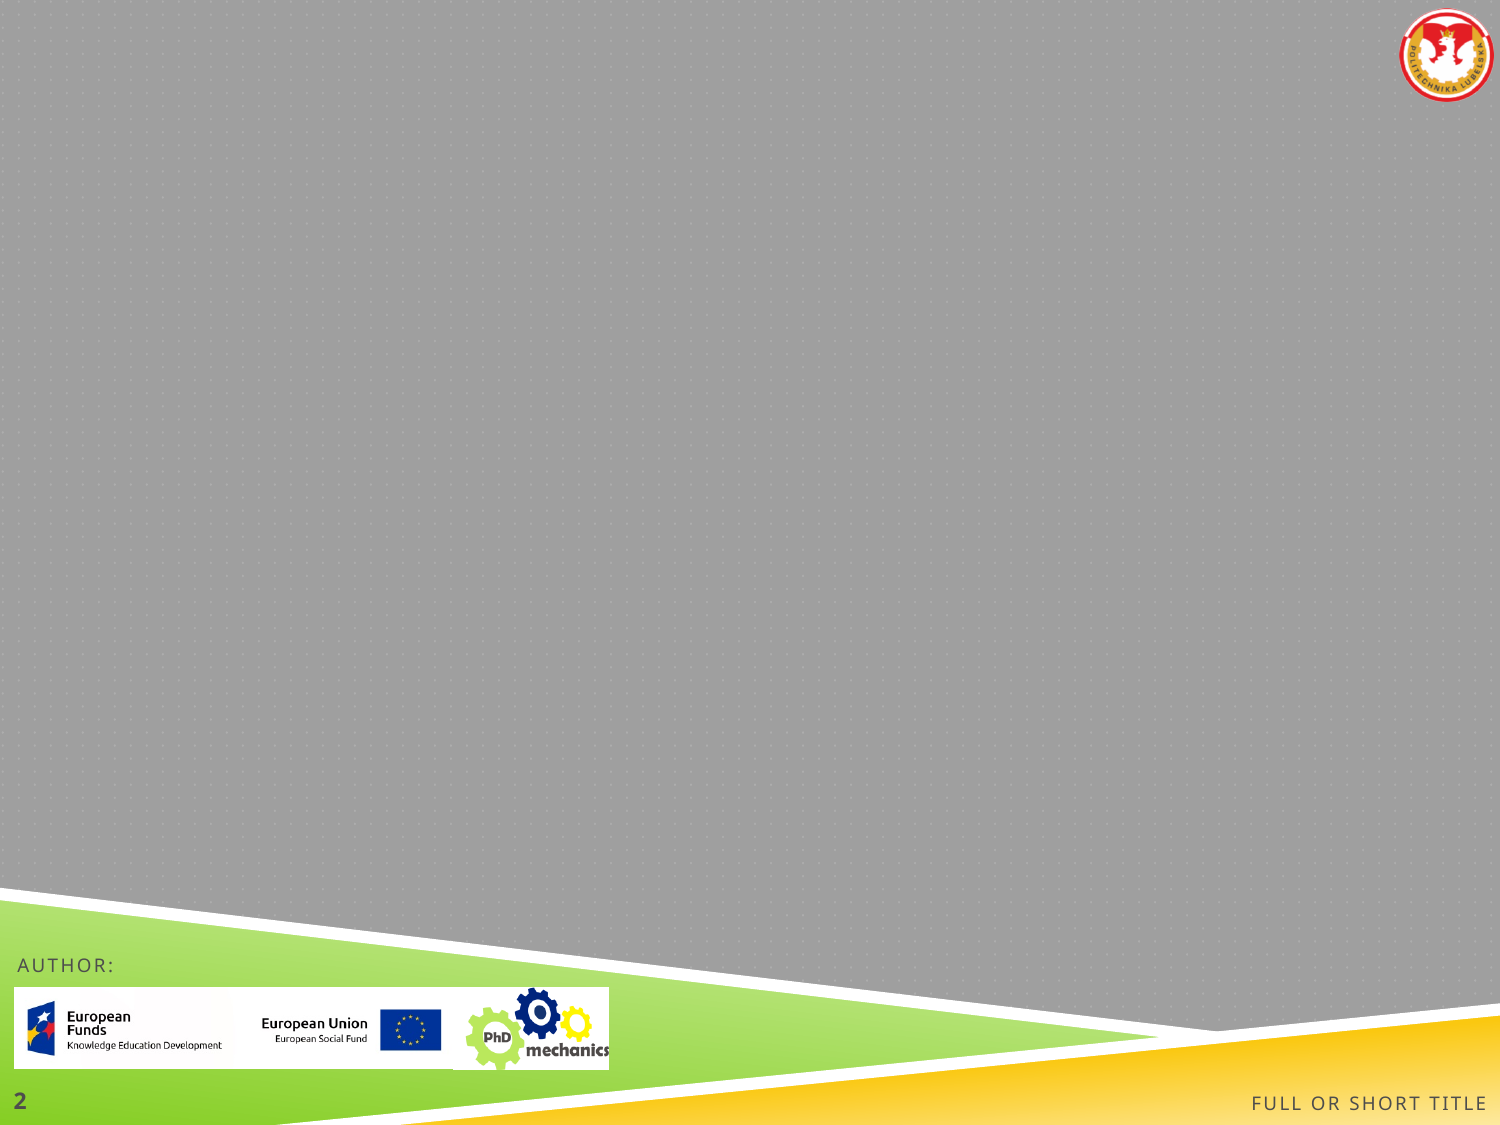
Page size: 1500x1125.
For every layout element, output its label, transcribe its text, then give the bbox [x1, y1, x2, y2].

picture [1399, 8, 1494, 102]
slide_number 2 [13, 1075, 89, 1118]
picture [14, 987, 609, 1070]
footer Full or Short Title [950, 1057, 1487, 1118]
